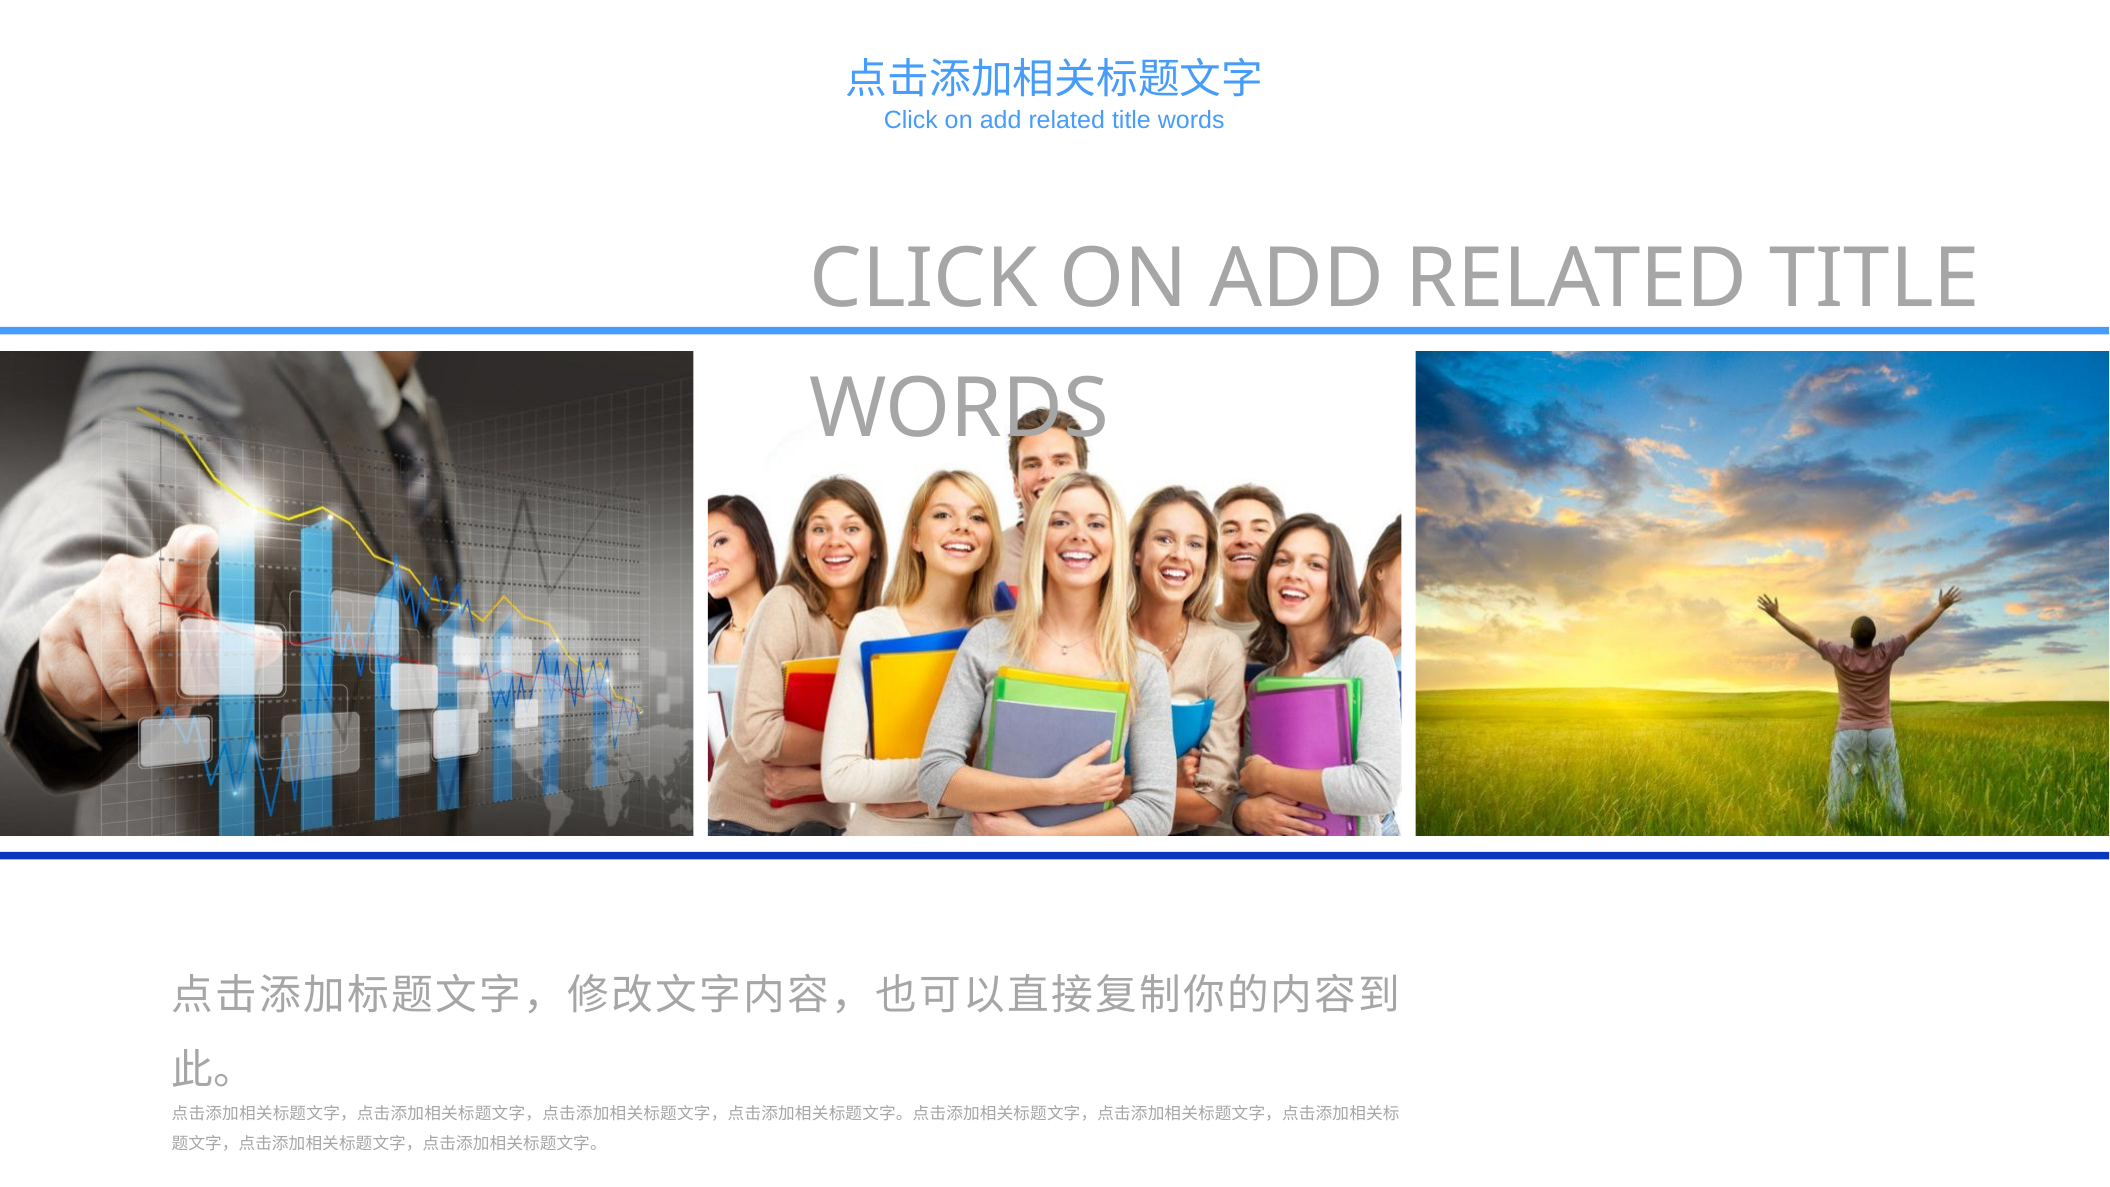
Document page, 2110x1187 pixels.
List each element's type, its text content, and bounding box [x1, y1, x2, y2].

text_box [0, 851, 2110, 860]
text_box CLICK ON ADD RELATED TITLE WORDS [794, 185, 2110, 461]
text_box [0, 326, 794, 335]
text_box [0, 350, 694, 836]
text_box [1415, 461, 2110, 836]
text_box 点击添加标题文字，修改文字内容，也可以直接复制你的内容到此。 点击添加相关标题文字，点击添加相关标题文字，点击添加相关标题文字，点击添加相关标题文字。点击添加相关标题文字，点击添加相关标题文字，点击添加相关标题文字，点击添加相关标题文字，点击添加相关标题文字。 [156, 935, 1416, 1161]
text_box [707, 350, 1402, 836]
text_box 点击添加相关标题文字 [803, 44, 1307, 107]
text_box Click on add related title words [864, 95, 1246, 158]
